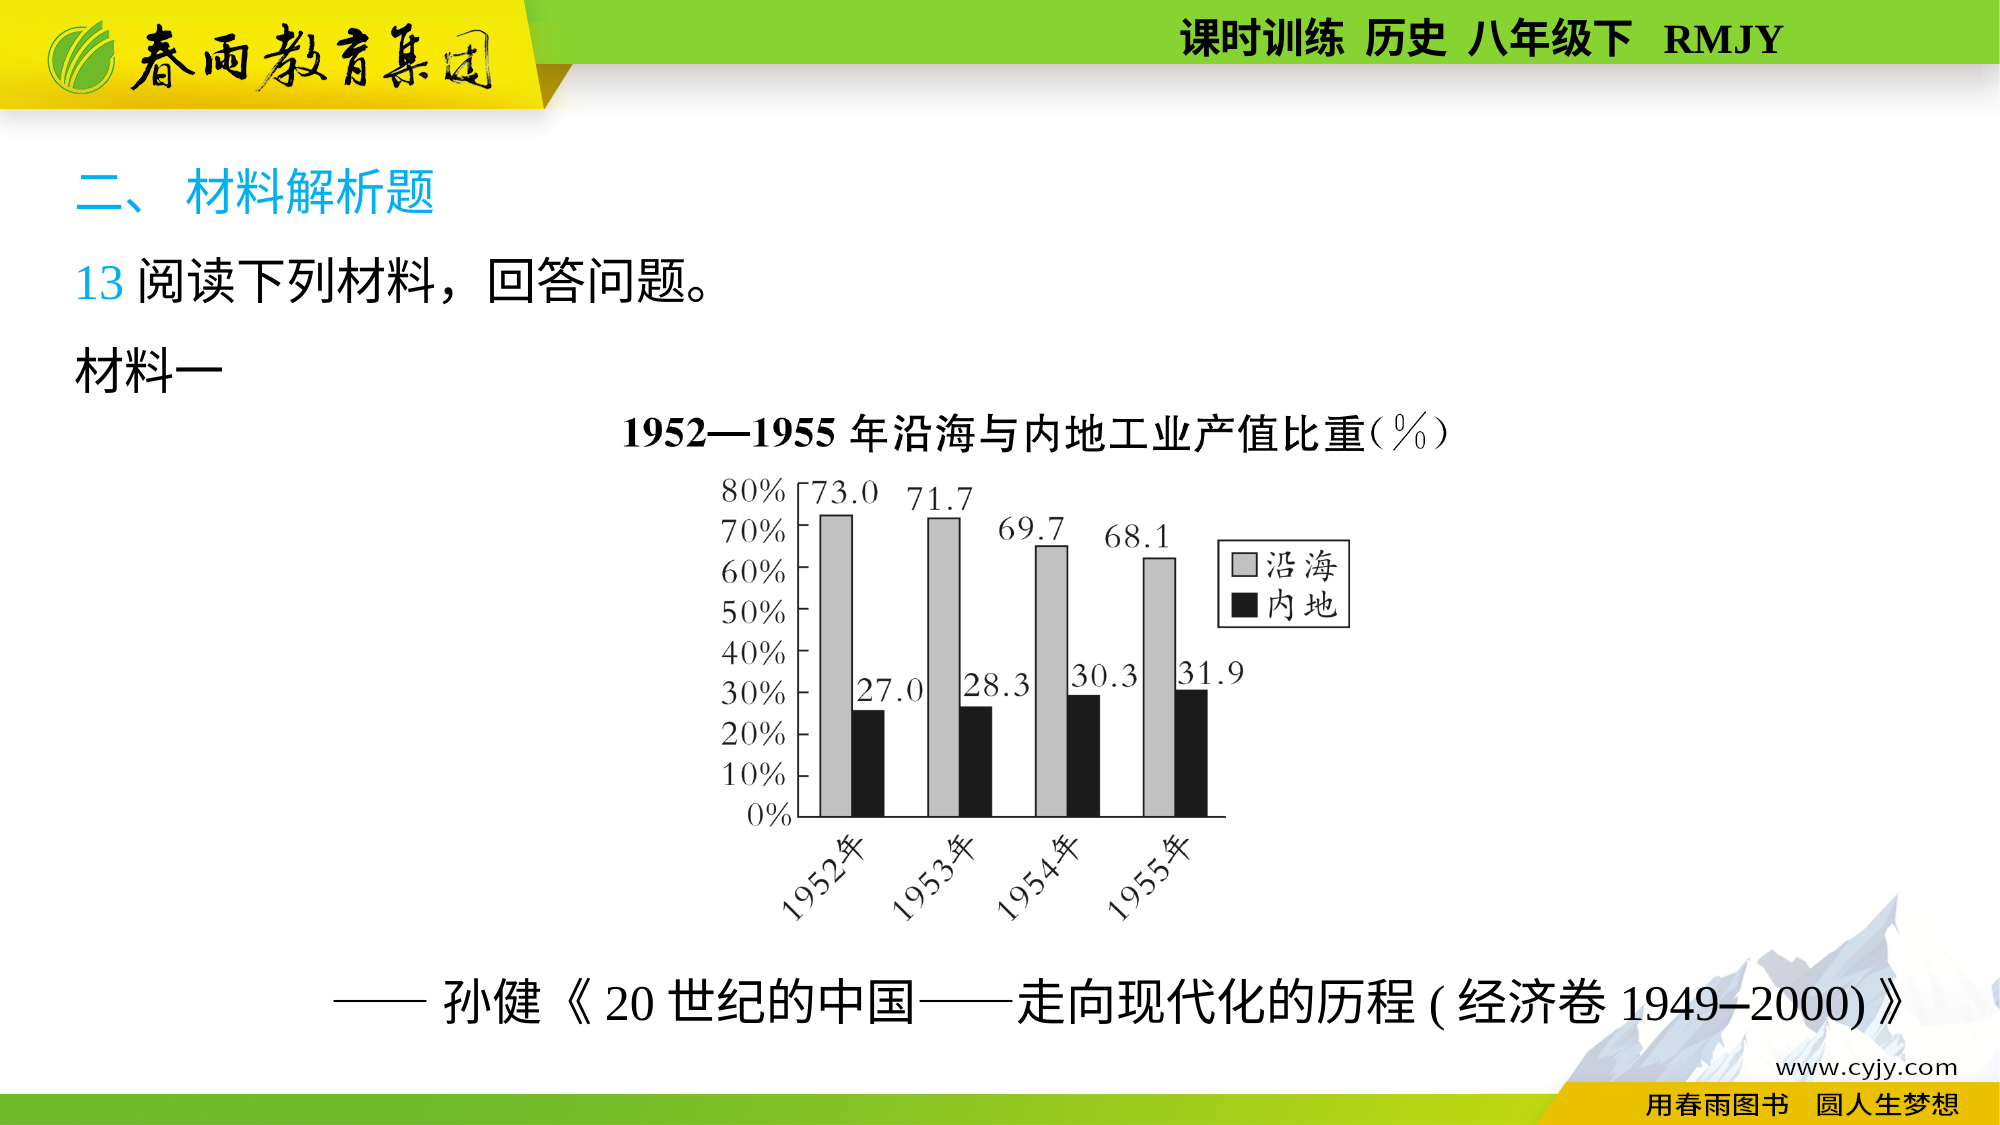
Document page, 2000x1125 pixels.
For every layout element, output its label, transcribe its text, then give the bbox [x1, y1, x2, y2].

picture [0, 0, 2000, 1125]
list 二、 材料解析题 13阅读下列材料，回答问题。 材料一 ——孙健《20世纪的中国——走向现代化的历程(经济卷1949—2000)》 [59, 122, 1944, 1047]
